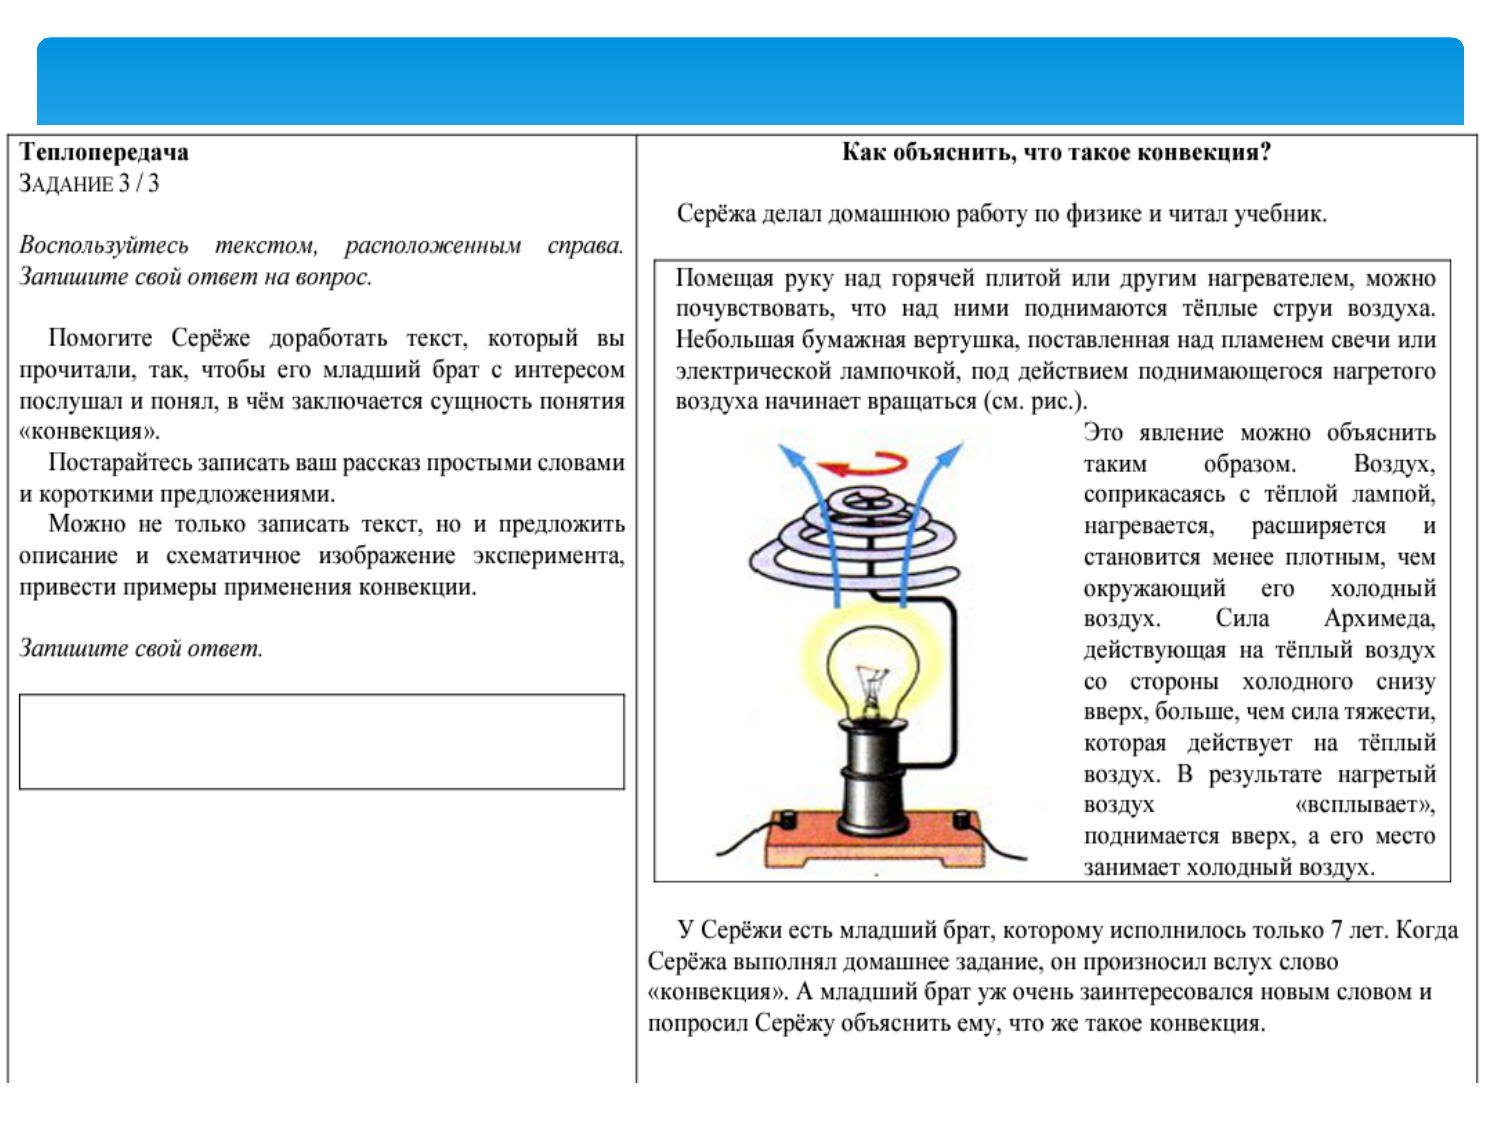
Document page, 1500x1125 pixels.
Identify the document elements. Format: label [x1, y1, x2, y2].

picture [0, 125, 1483, 1083]
